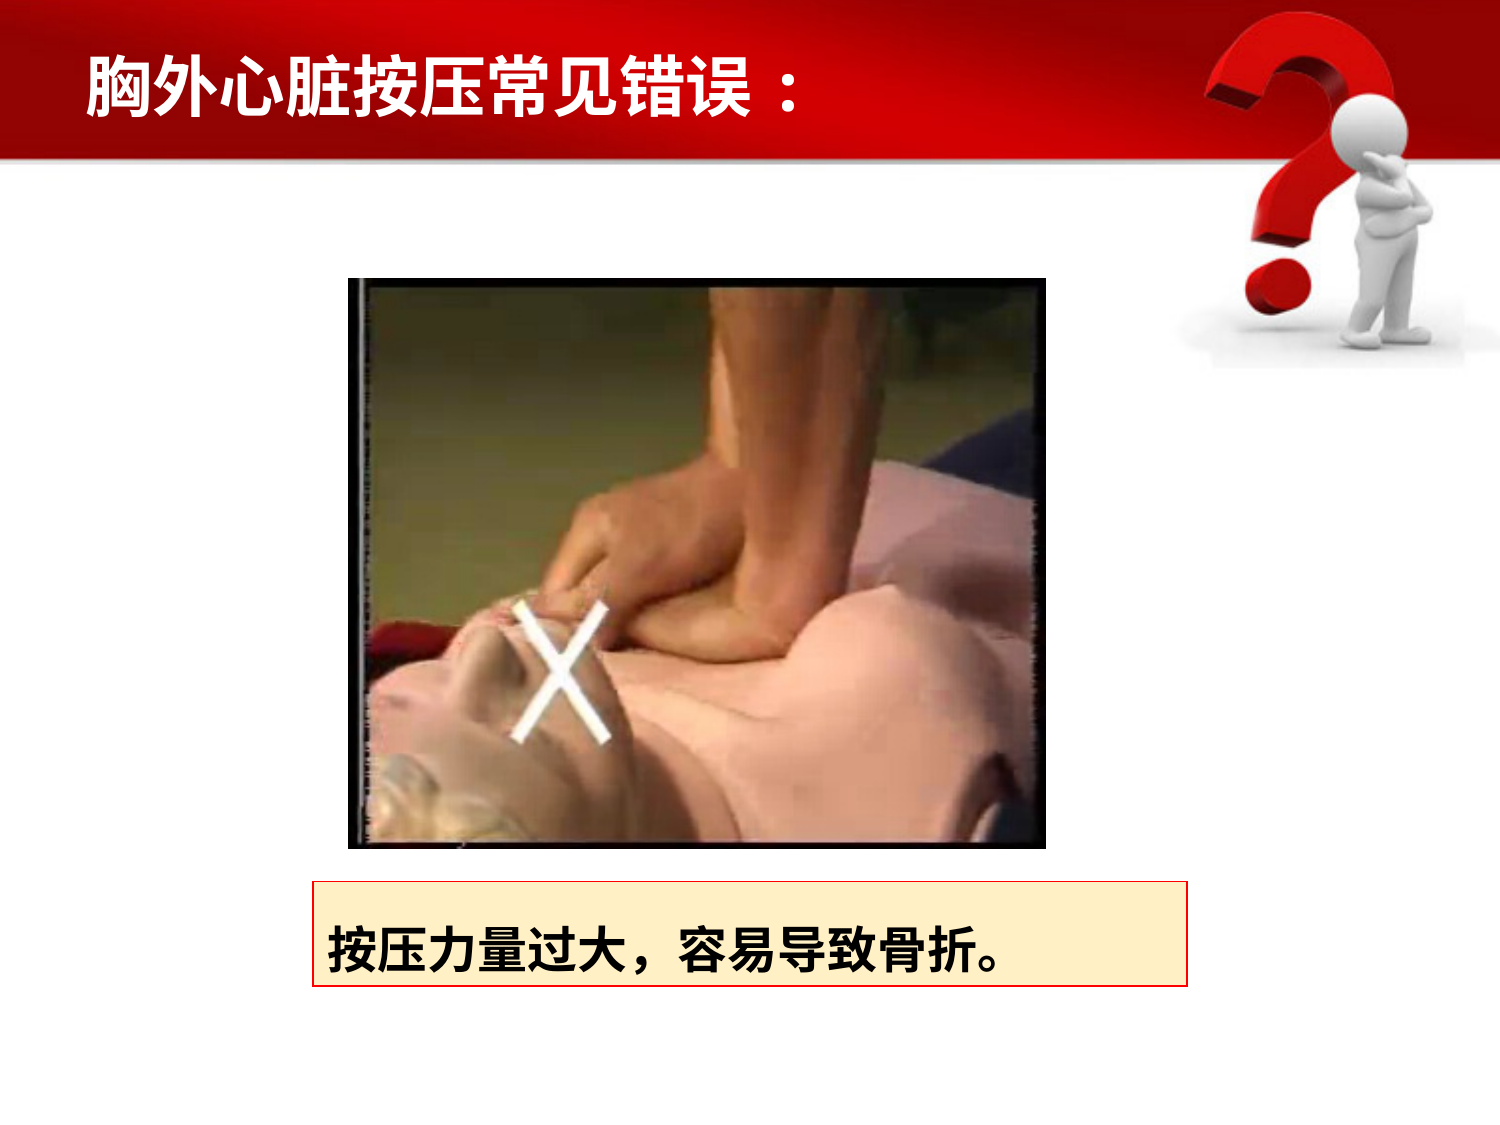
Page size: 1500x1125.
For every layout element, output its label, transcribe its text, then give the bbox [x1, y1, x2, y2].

title 胸外心脏按压常见错误: [70, 31, 1421, 139]
picture [0, 0, 1500, 1125]
text_box 按压力量过大，容易导致骨折。 [312, 881, 1187, 987]
